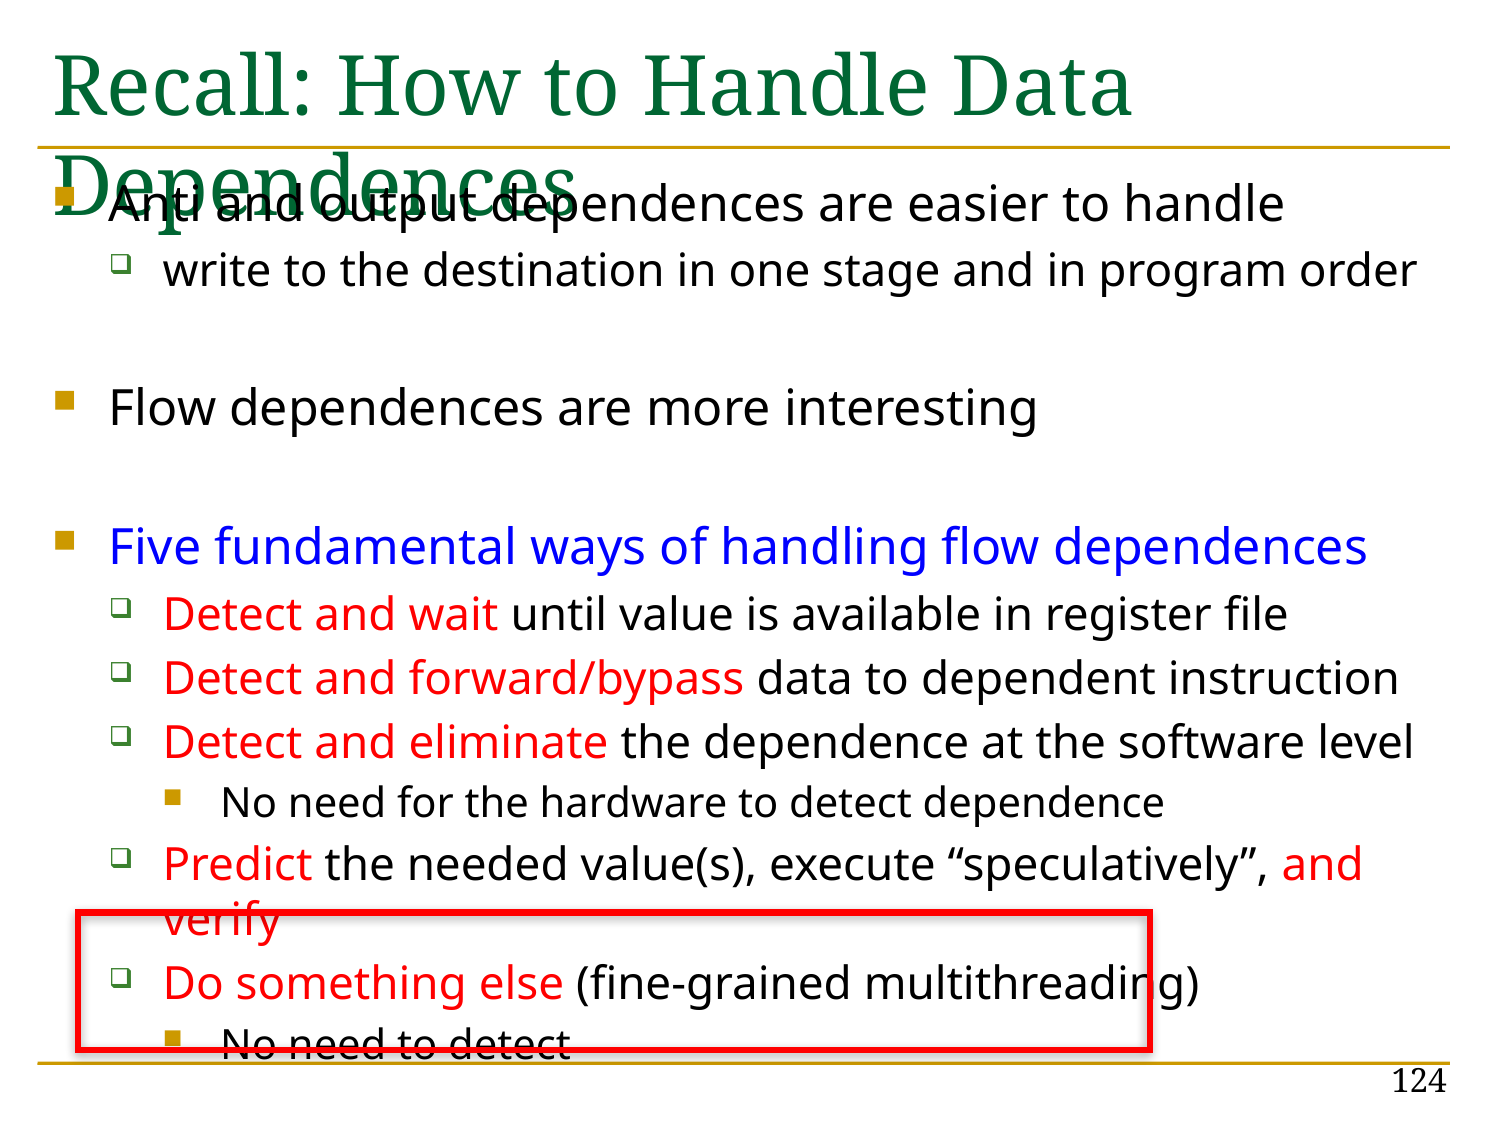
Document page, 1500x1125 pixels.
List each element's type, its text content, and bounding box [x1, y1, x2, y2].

list Anti and output dependences are easier to handle write to the destination in one stage and in program order Flow dependences are more interesting Five fundamental ways of handling flow dependences Detect and wait until value is available in register file Detect and forward/bypass data to dependent instruction Detect and eliminate the dependence at the software level No need for the hardware to detect dependence Predict the needed value(s), execute “speculatively”, and verify Do something else (fine-grained multithreading) No need to detect [37, 163, 1475, 1016]
slide_number 124 [1111, 1036, 1462, 1112]
text_box [77, 912, 1150, 1050]
title Recall: How to Handle Data Dependences [37, 24, 1450, 163]
